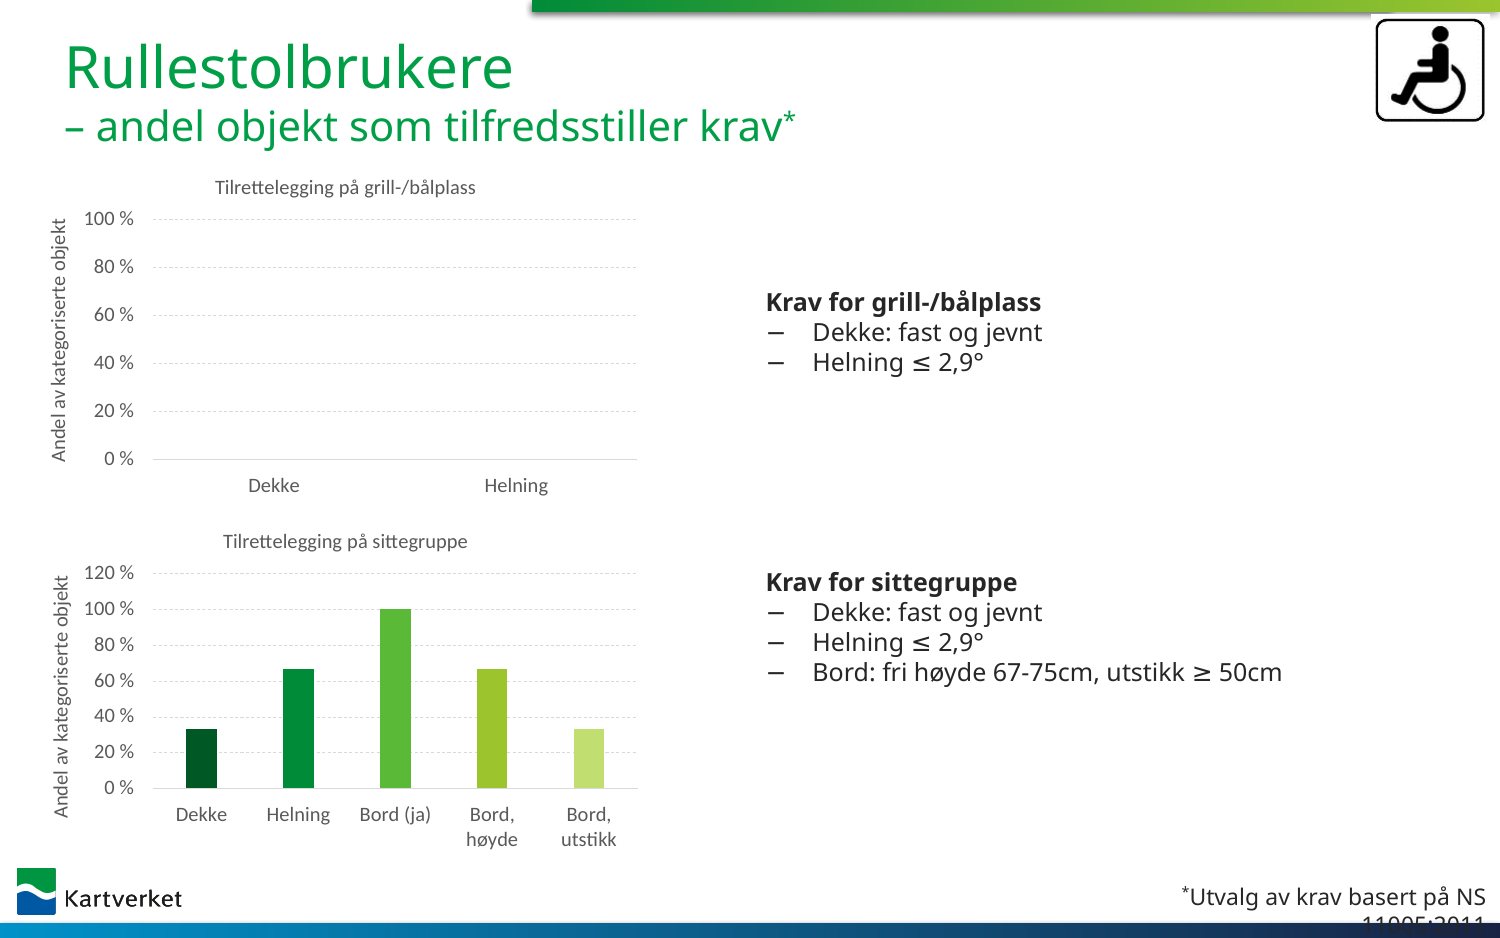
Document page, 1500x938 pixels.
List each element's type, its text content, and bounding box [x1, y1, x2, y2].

picture [1371, 13, 1491, 127]
text_box *Utvalg av krav basert på NS 11005:2011 [1068, 873, 1500, 938]
picture [41, 520, 650, 859]
text_box Krav for sittegruppe Dekke: fast og jevnt Helning ≤ 2,9° Bord: fri høyde 67-75cm, utstikk ≥ 50cm [750, 559, 1500, 694]
picture [41, 166, 650, 505]
text_box Krav for grill-/bålplass Dekke: fast og jevnt Helning ≤ 2,9° [750, 279, 1452, 384]
text_box Rullestolbrukere – andel objekt som tilfredsstiller krav* [49, 14, 1431, 158]
